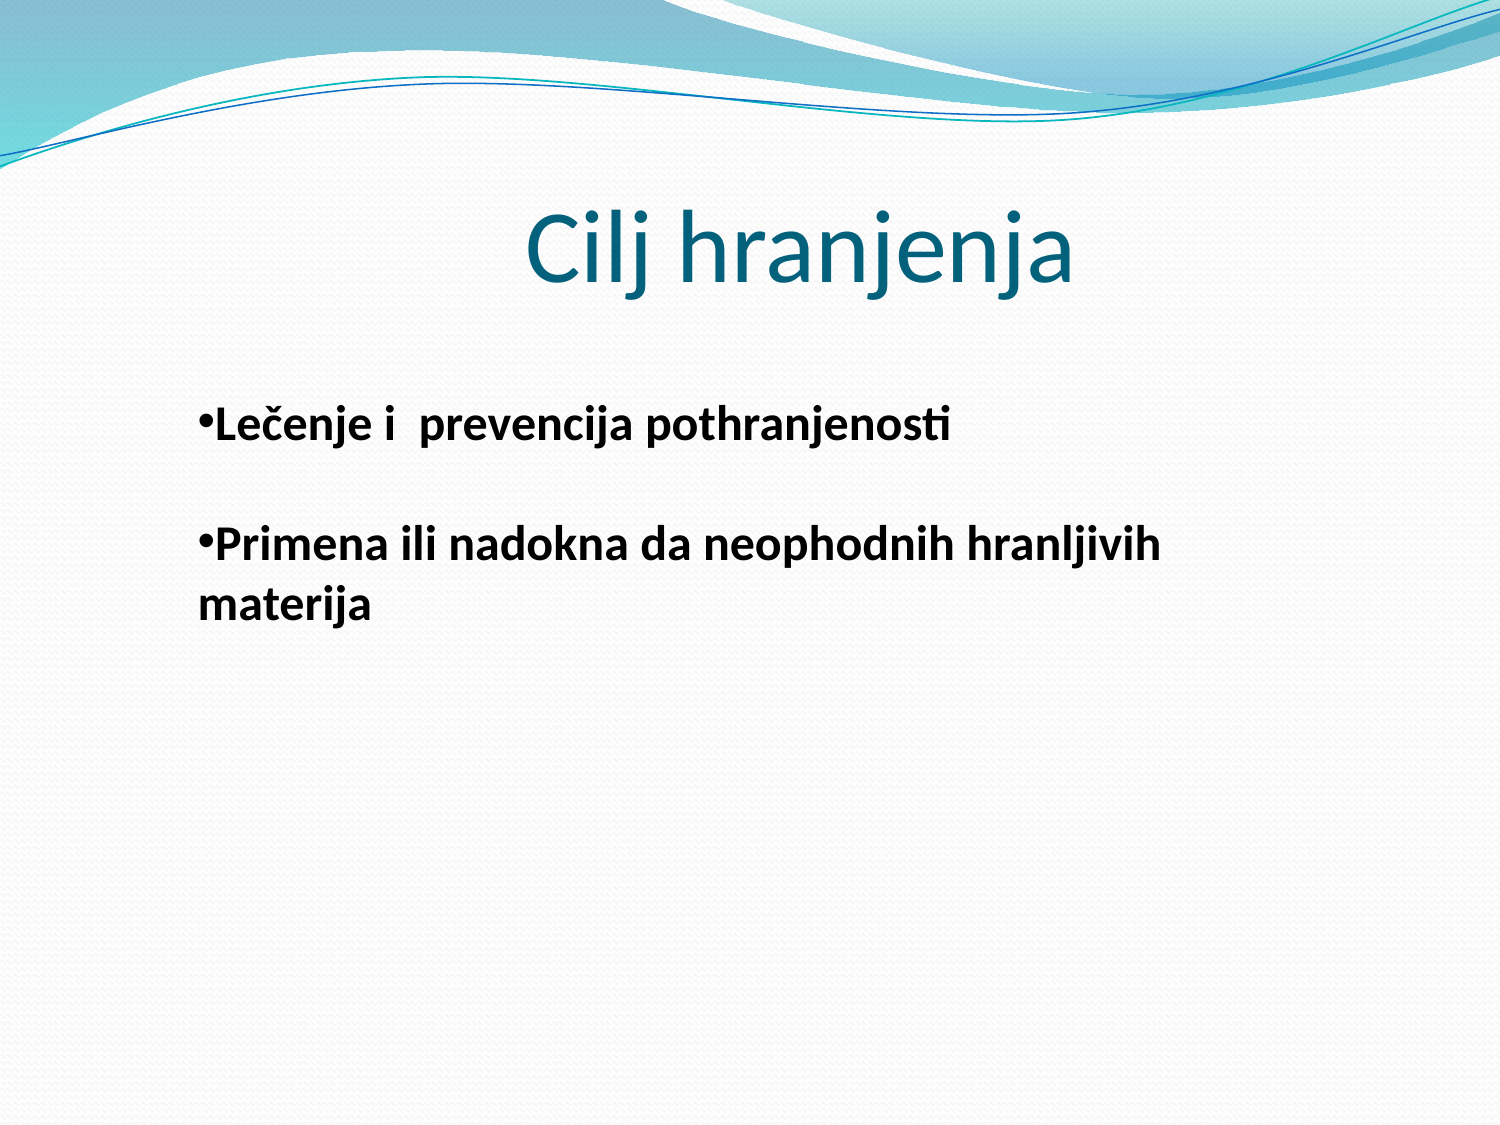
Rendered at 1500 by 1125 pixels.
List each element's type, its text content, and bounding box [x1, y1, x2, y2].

text_box Lečenje i prevencija pothranjenosti Primena ili nadokna da neophodnih hranljivih materija [182, 338, 1341, 638]
title Cilj hranjenja [75, 115, 1438, 303]
